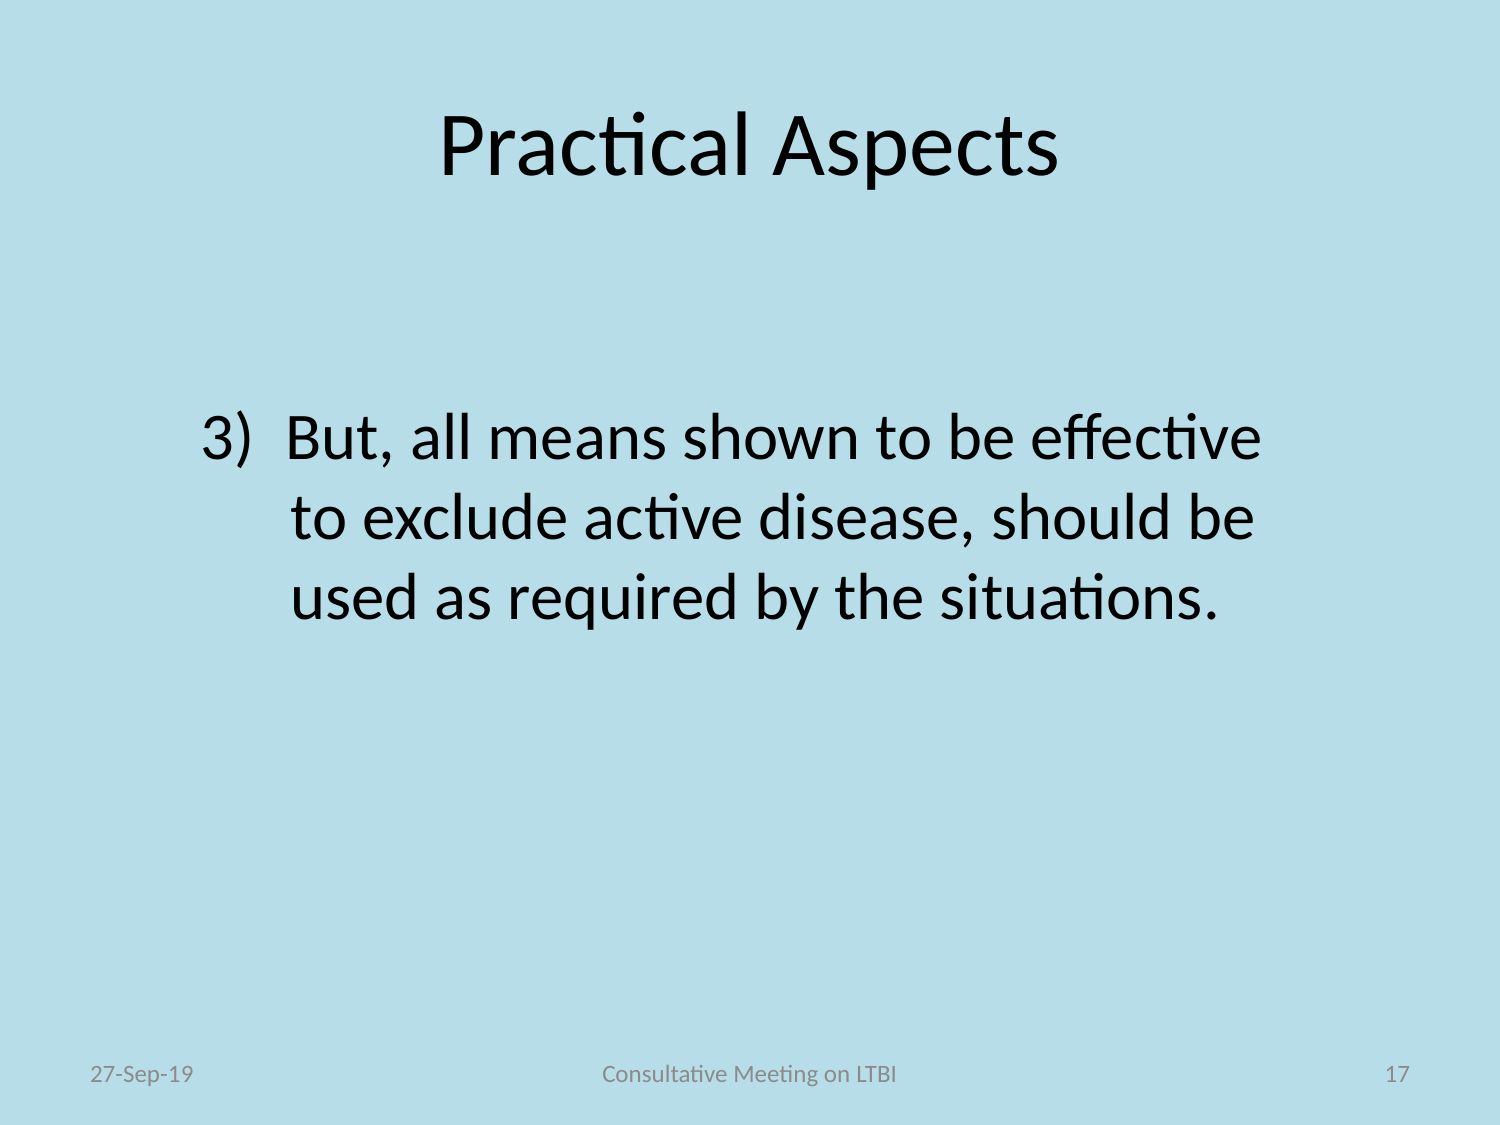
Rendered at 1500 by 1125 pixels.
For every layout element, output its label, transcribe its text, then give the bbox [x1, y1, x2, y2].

footer Consultative Meeting on LTBI [512, 1042, 988, 1103]
slide_number 27-Sep-19 [75, 1042, 425, 1103]
title Practical Aspects [75, 45, 1425, 233]
text_box But, all means shown to be effective to exclude active disease, should be used as required by the situations. [185, 385, 1278, 685]
slide_number 17 [1074, 1042, 1425, 1103]
